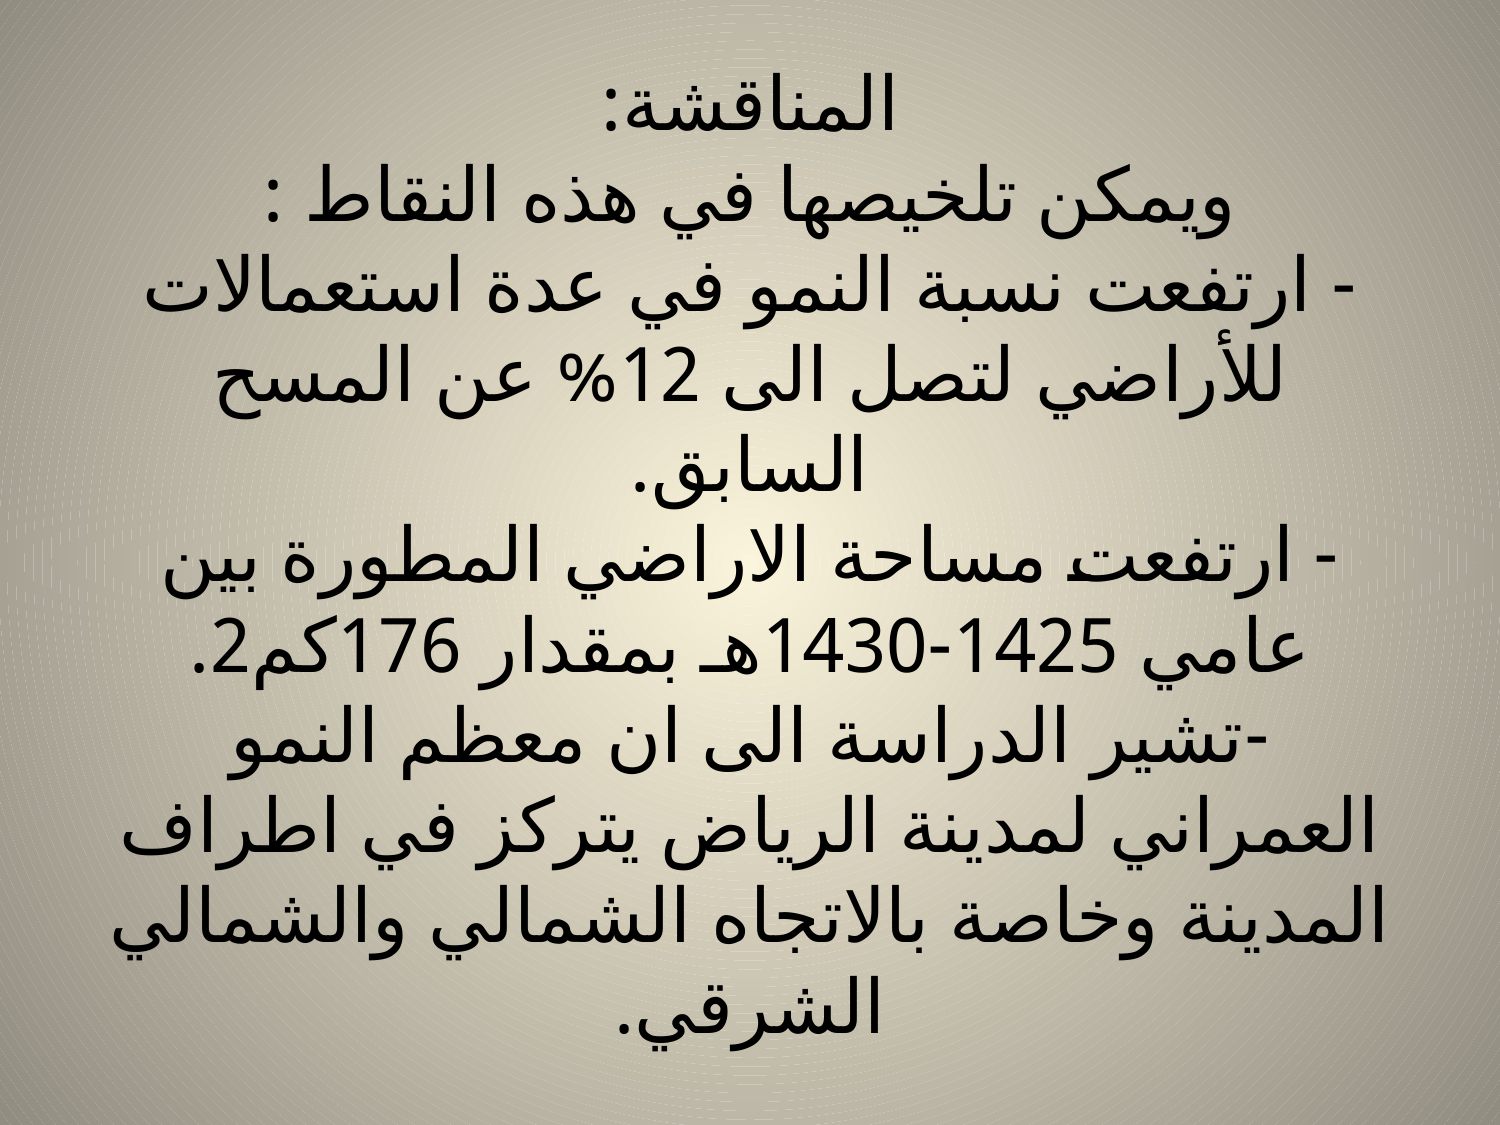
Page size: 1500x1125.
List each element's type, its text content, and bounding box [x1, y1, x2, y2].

title المناقشة: ويمكن تلخيصها في هذه النقاط : - ارتفعت نسبة النمو في عدة استعمالات للأراضي لتصل الى 12% عن المسح السابق. - ارتفعت مساحة الاراضي المطورة بين عامي 1425-1430هـ بمقدار 176كم2. -تشير الدراسة الى ان معظم النمو العمراني لمدينة الرياض يتركز في اطراف المدينة وخاصة بالاتجاه الشمالي والشمالي الشرقي. [75, 45, 1425, 1059]
